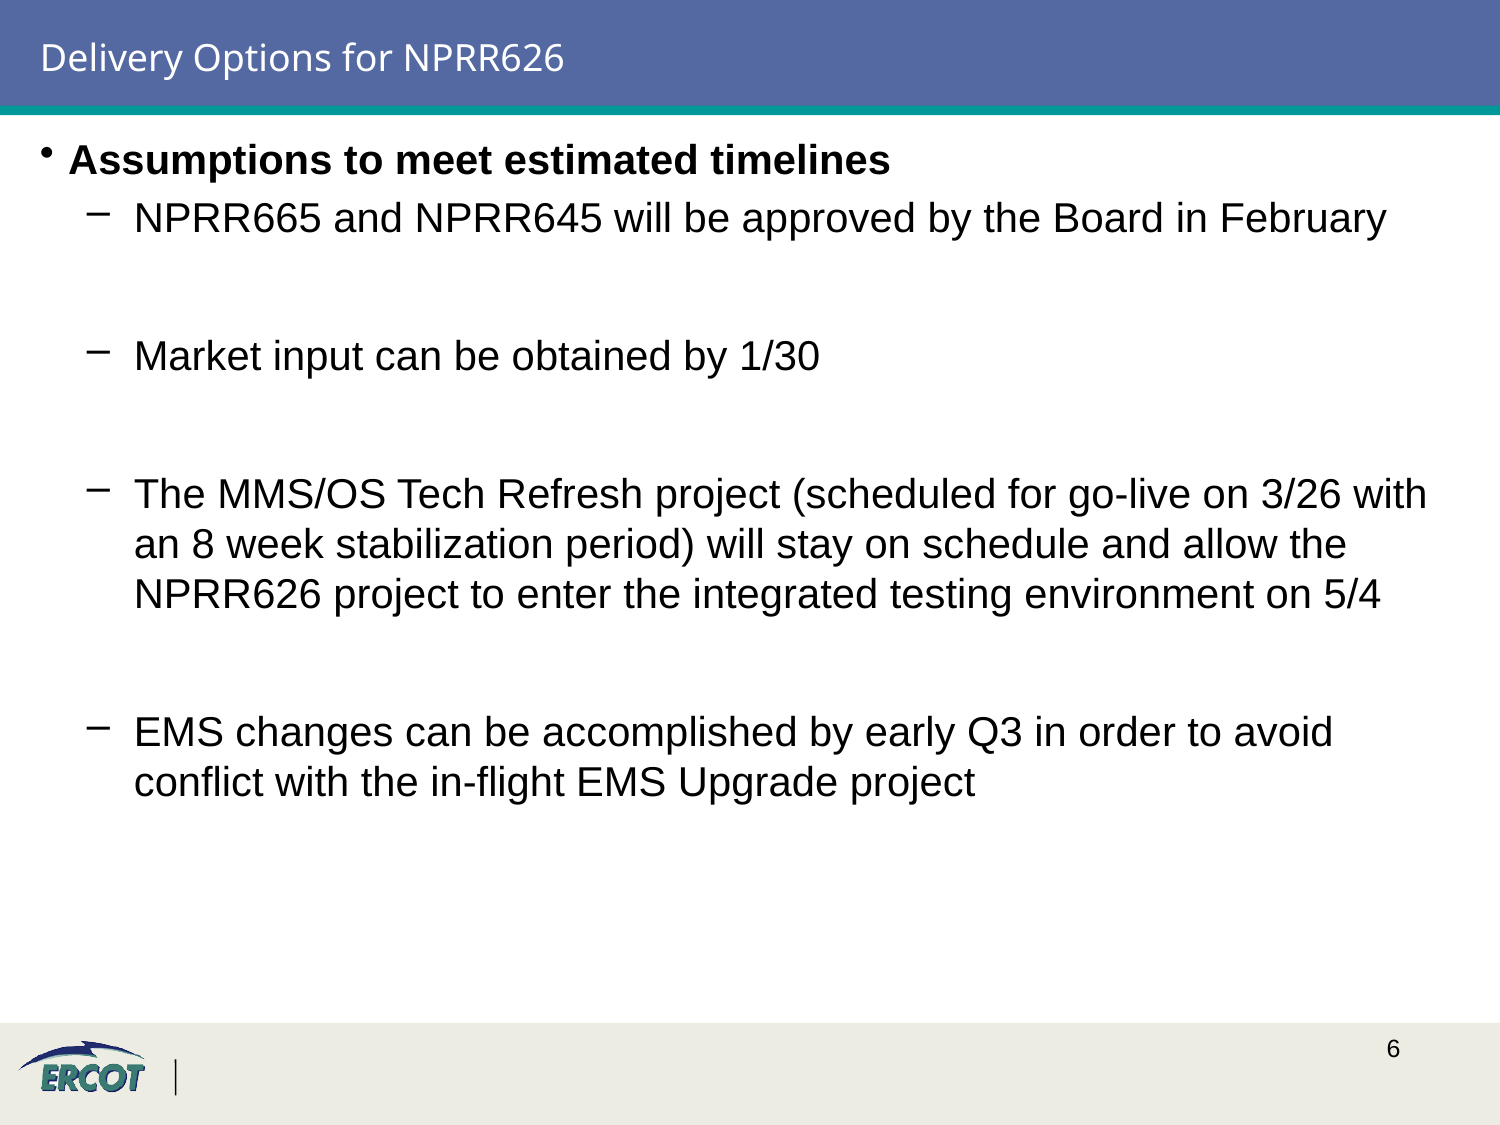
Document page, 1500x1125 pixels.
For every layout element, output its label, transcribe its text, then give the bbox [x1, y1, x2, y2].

title Delivery Options for NPRR626 [24, 0, 1013, 113]
picture [10, 1031, 151, 1111]
list Assumptions to meet estimated timelines NPRR665 and NPRR645 will be approved by the Board in February Market input can be obtained by 1/30 The MMS/OS Tech Refresh project (scheduled for go-live on 3/26 with an 8 week stabilization period) will stay on schedule and allow the NPRR626 project to enter the integrated testing environment on 5/4 EMS changes can be accomplished by early Q3 in order to avoid conflict with the in-flight EMS Upgrade project [24, 125, 1488, 1025]
